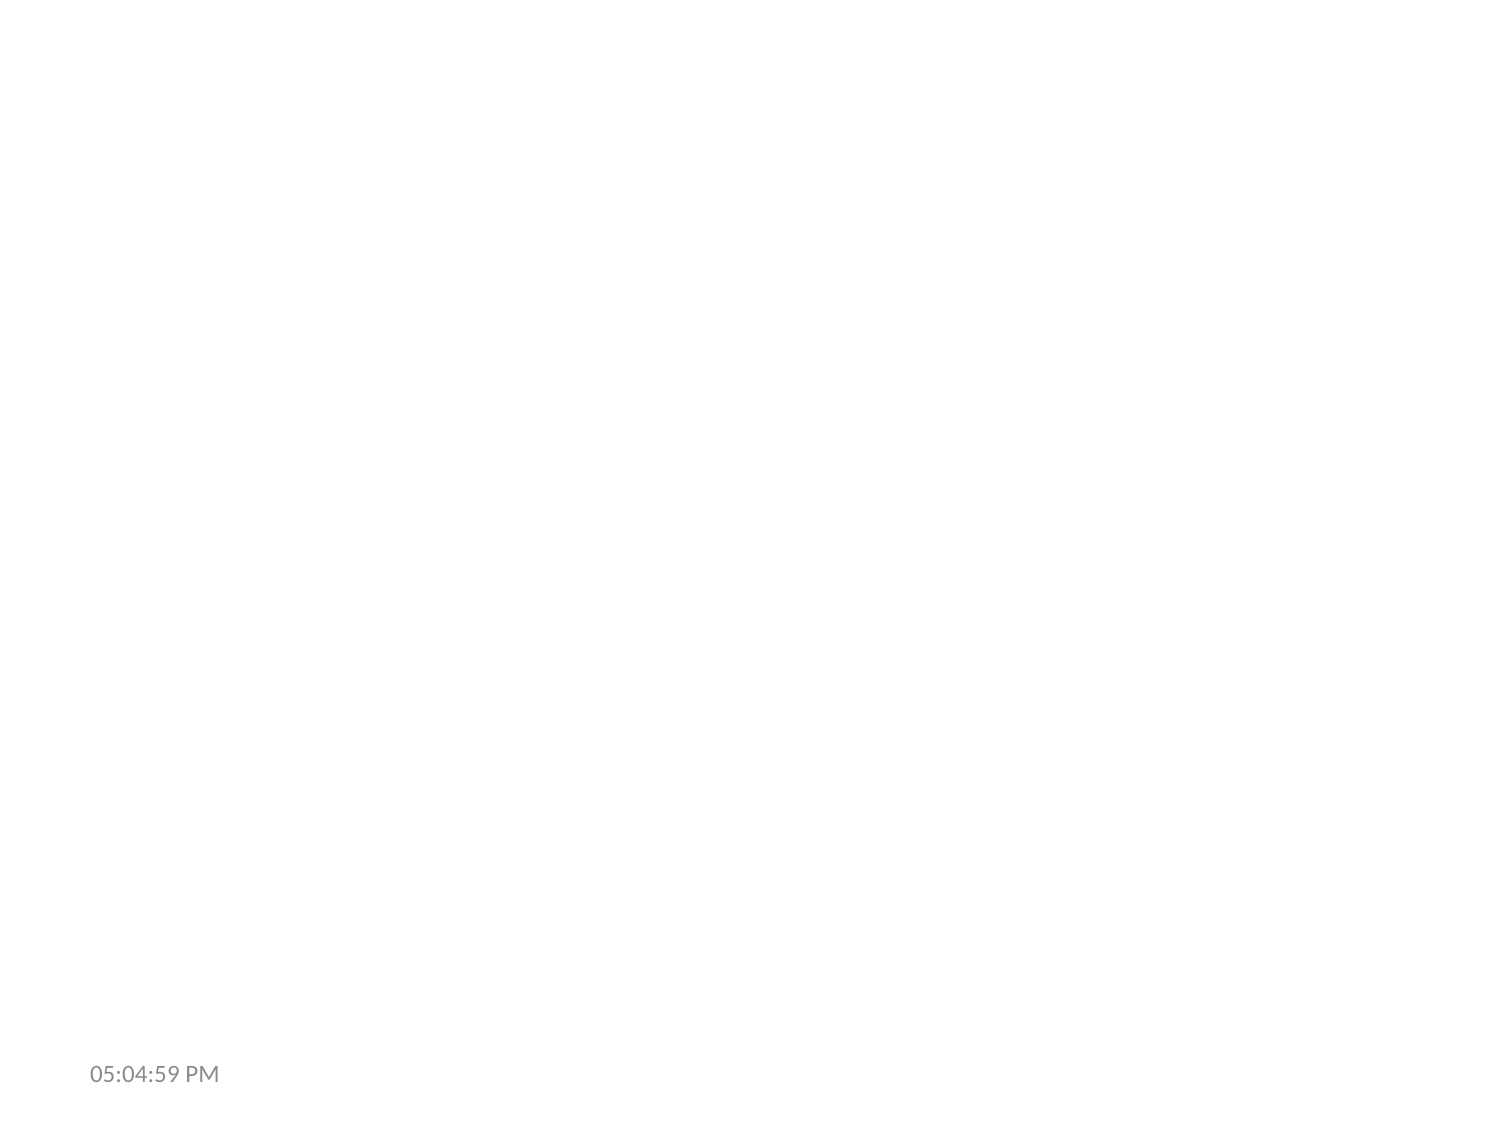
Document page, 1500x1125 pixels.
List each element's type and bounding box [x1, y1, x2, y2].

slide_number [75, 1042, 425, 1103]
